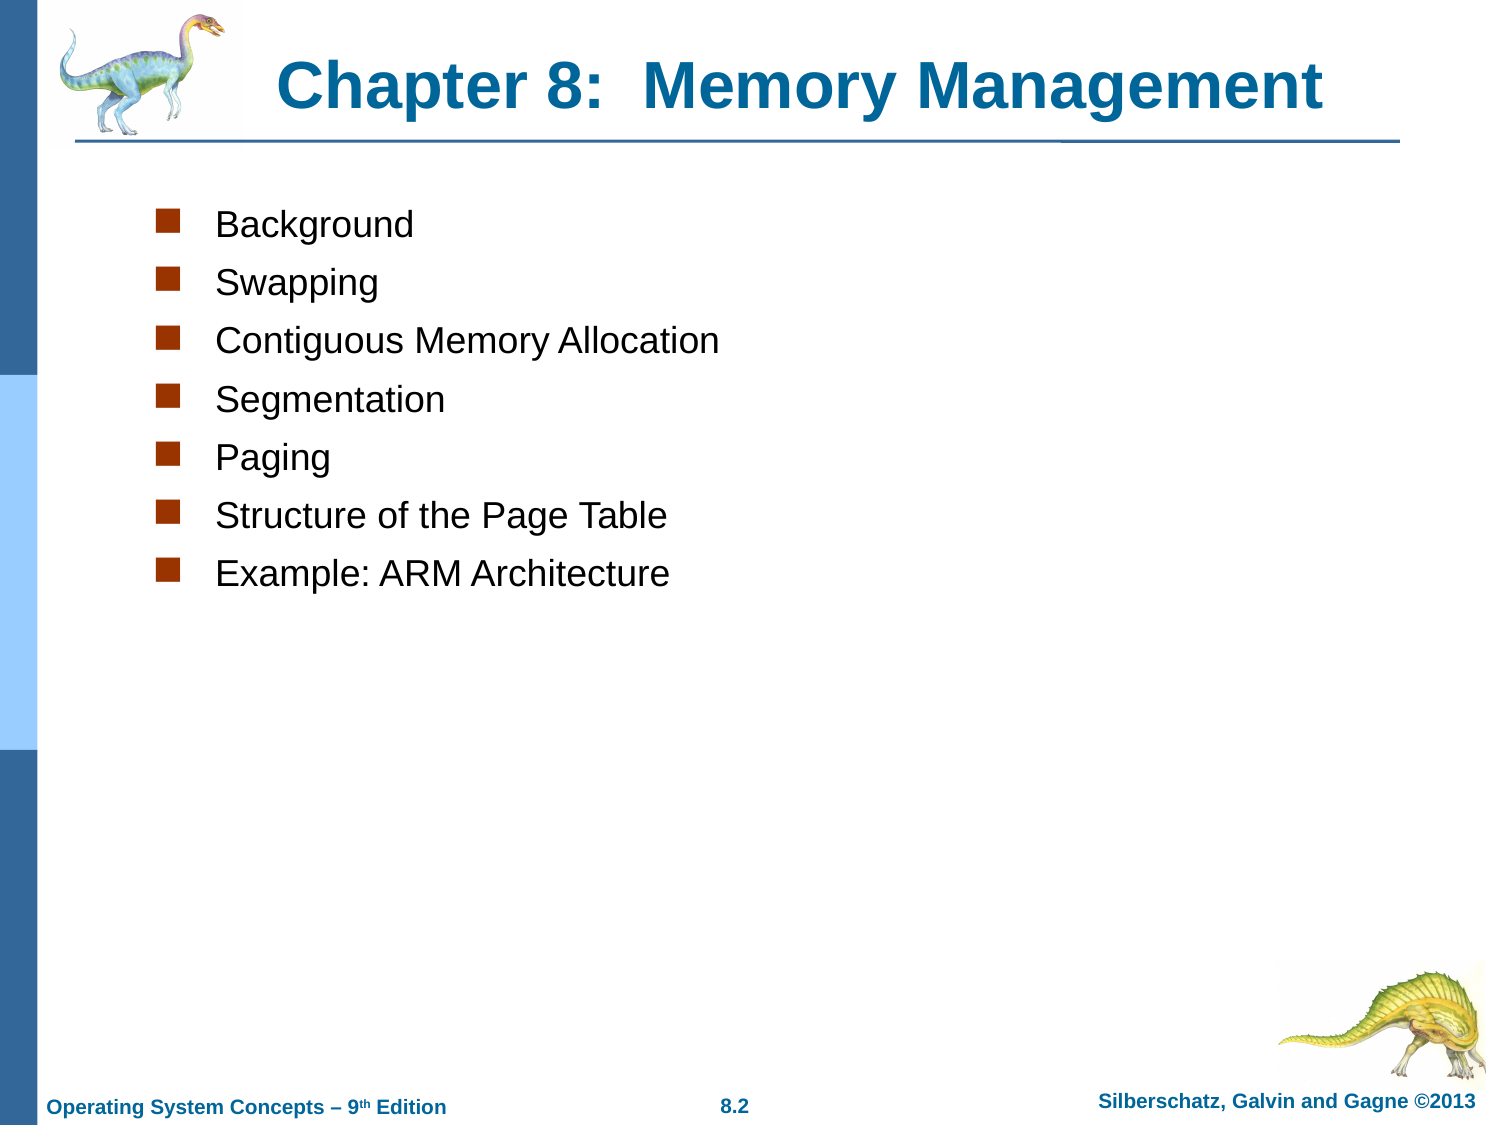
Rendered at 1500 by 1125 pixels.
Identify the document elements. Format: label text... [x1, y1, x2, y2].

picture [1275, 959, 1486, 1090]
list Background Swapping Contiguous Memory Allocation Segmentation Paging Structure of the Page Table Example: ARM Architecture [143, 192, 1350, 929]
title Chapter 8: Memory Management [164, 34, 1436, 130]
picture [46, 0, 243, 149]
